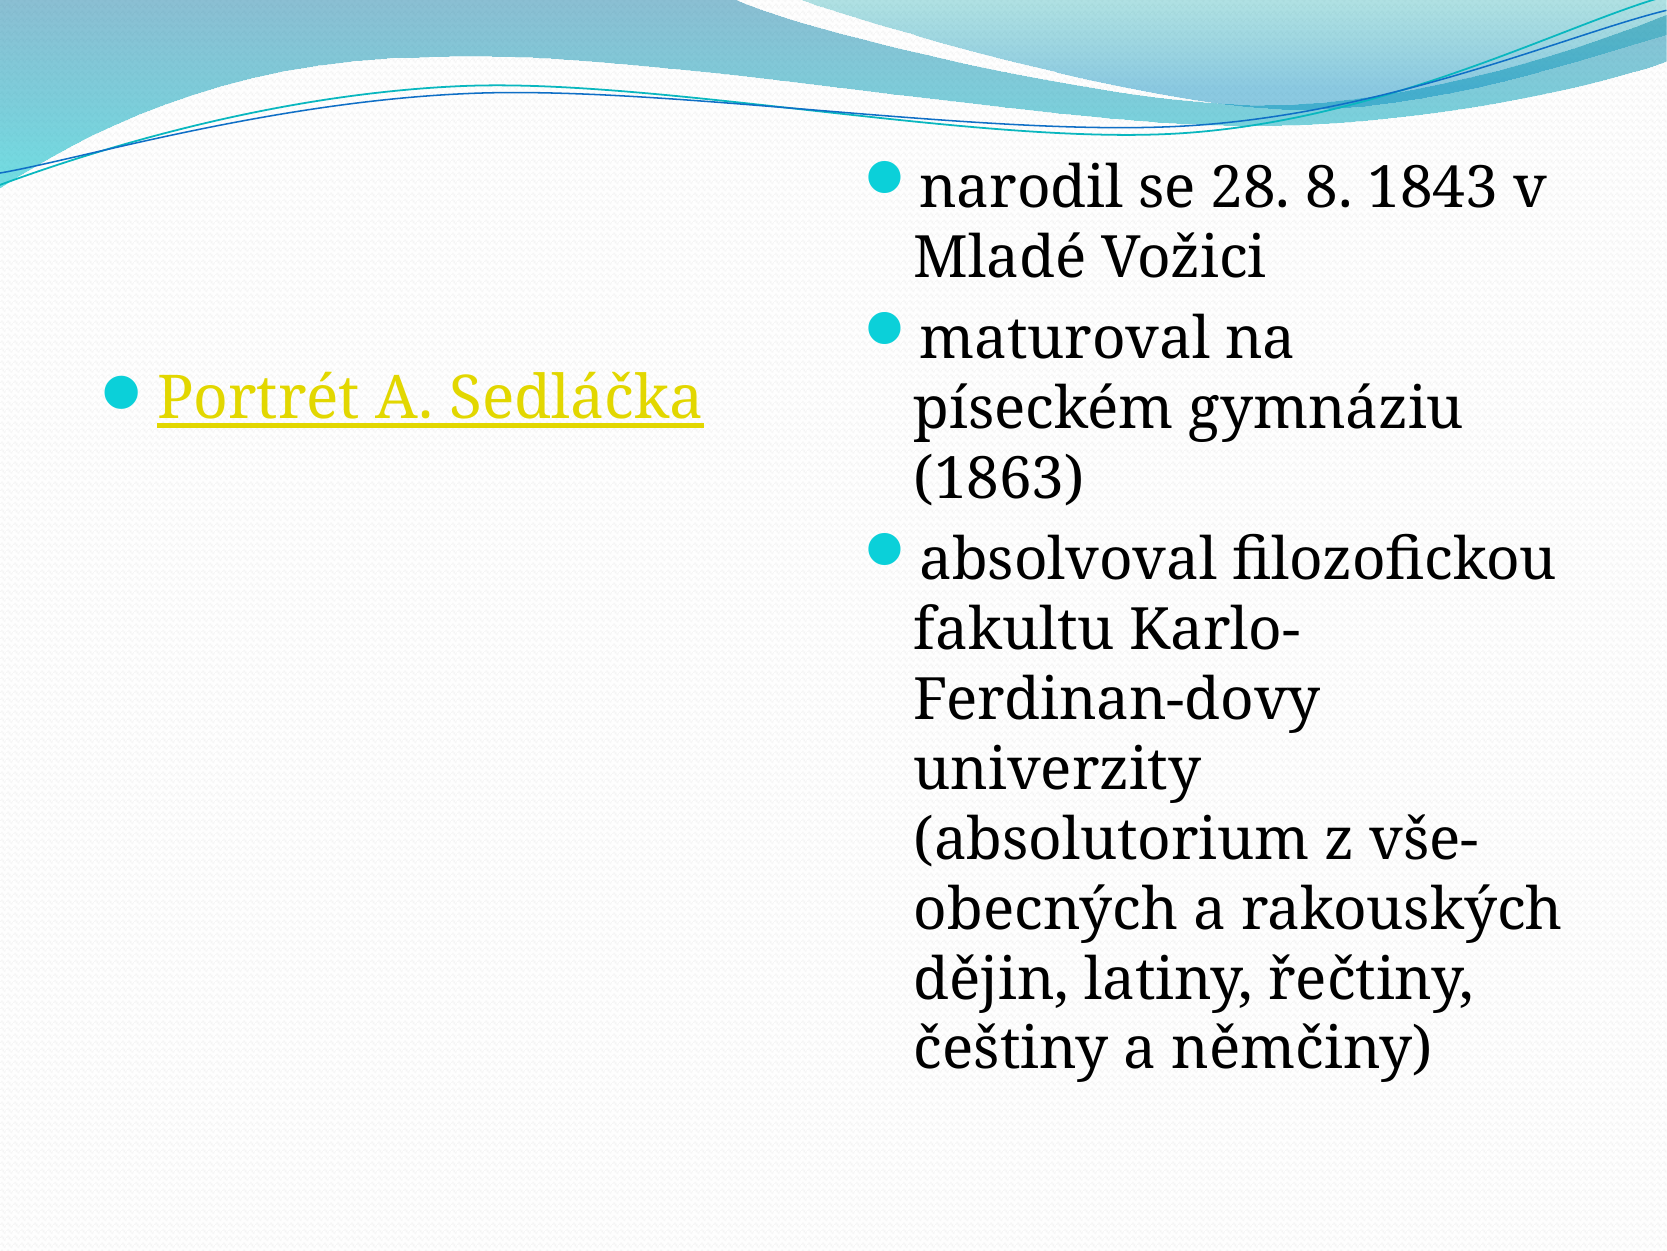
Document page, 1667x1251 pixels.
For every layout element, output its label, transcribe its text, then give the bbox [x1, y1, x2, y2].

list Portrét A. Sedláčka [83, 349, 820, 1159]
title [83, 128, 1584, 337]
list narodil se 28. 8. 1843 v Mladé Vožici maturoval na píseckém gymnáziu (1863) absolvoval filozofickou fakultu Karlo-Ferdinan-dovy univerzity (absolutorium z vše-obecných a rakouských dějin, latiny, řečtiny, češtiny a němčiny) [847, 140, 1584, 1159]
